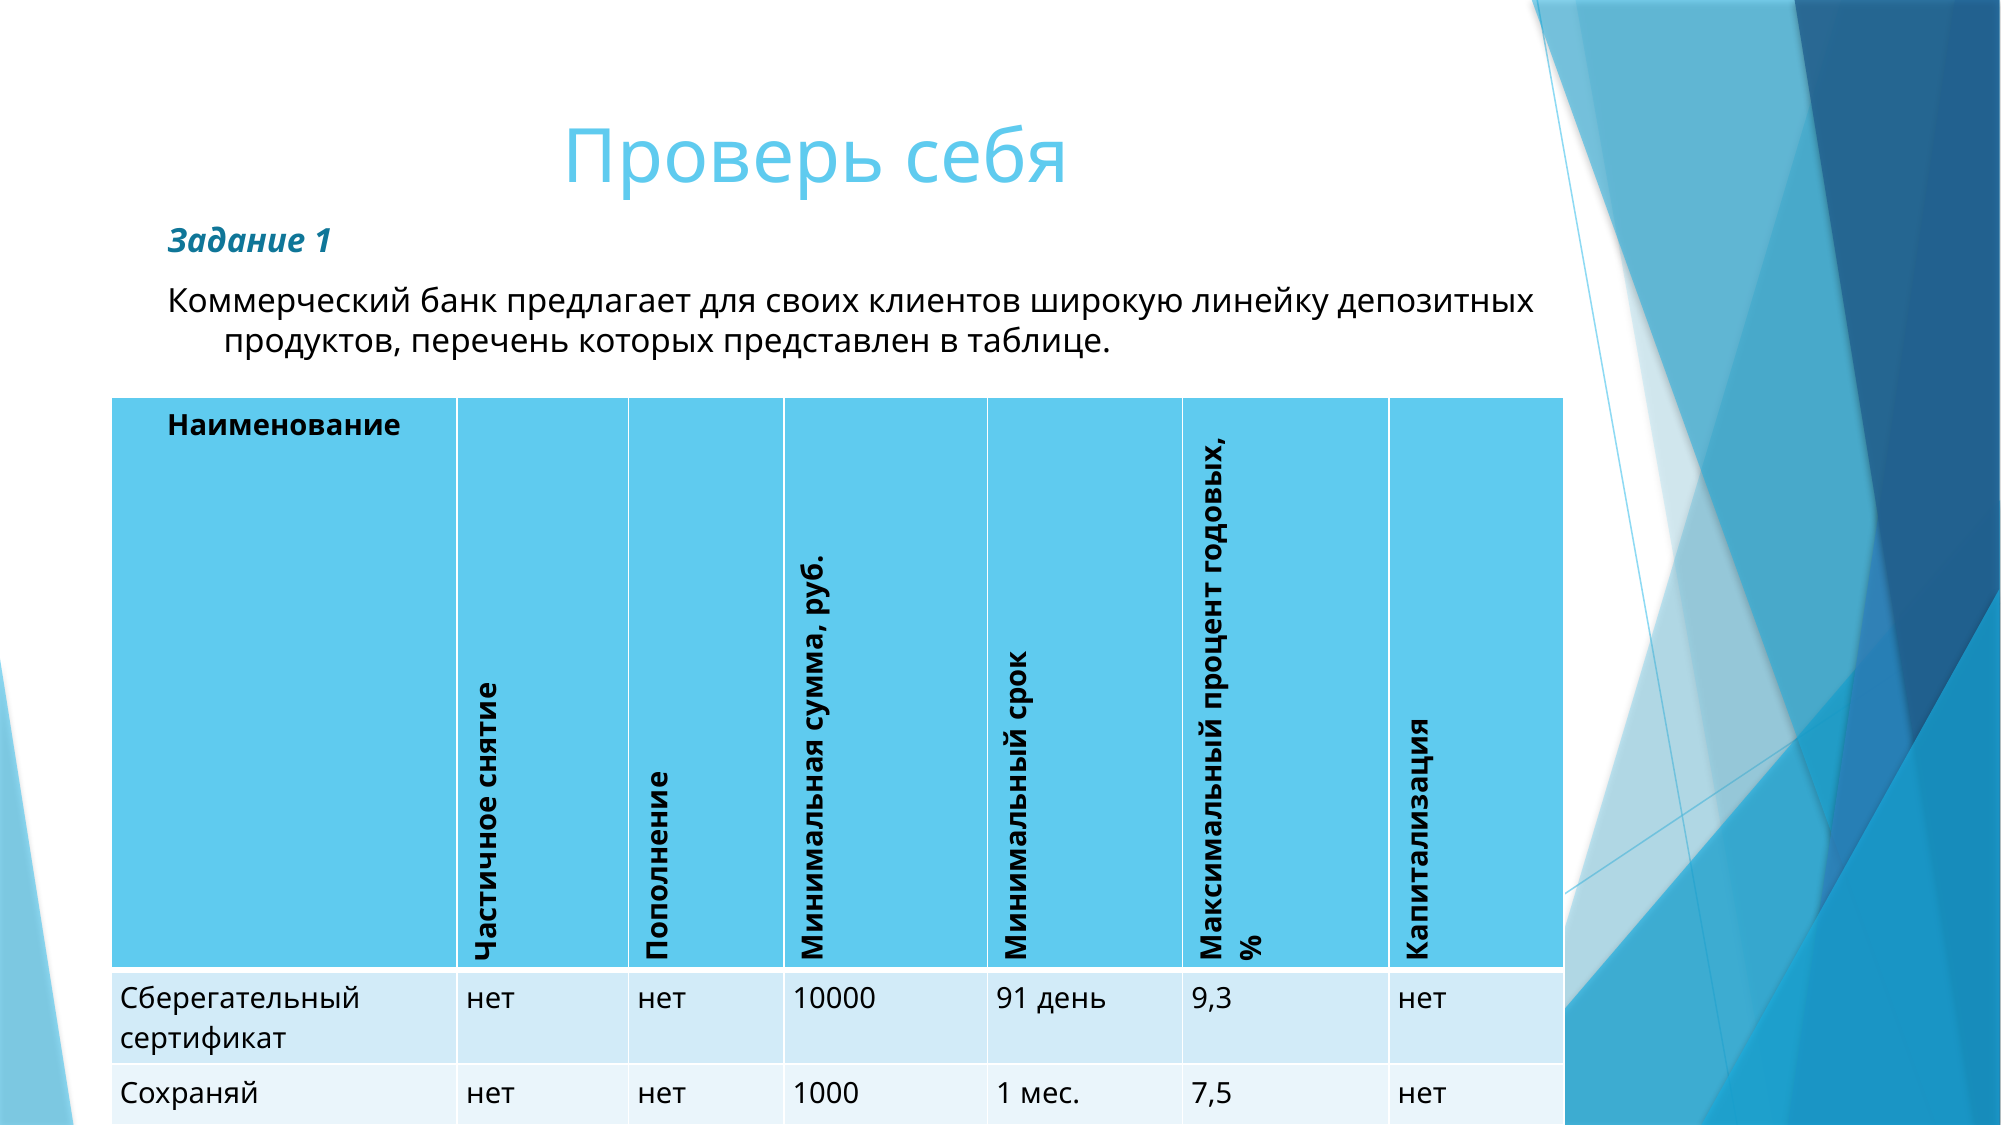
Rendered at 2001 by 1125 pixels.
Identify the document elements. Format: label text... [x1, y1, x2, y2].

table_header Капитализация [1390, 398, 1563, 967]
table_cell 9,3 [1183, 973, 1388, 1063]
table_header Минимальная сумма, руб. [785, 398, 987, 967]
table_cell нет [629, 1065, 783, 1124]
table_cell нет [458, 973, 628, 1063]
table_header Частичное снятие [458, 398, 628, 967]
table_cell 91 день [988, 973, 1182, 1063]
table_header Максимальный процент годовых, % [1183, 398, 1388, 967]
table_cell 1 мес. [988, 1065, 1182, 1124]
table_cell Сохраняй [112, 1065, 456, 1124]
table_header Минимальный срок [988, 398, 1182, 967]
table_cell нет [458, 1065, 628, 1124]
table_cell нет [1390, 973, 1563, 1063]
table_cell нет [1390, 1065, 1563, 1124]
title Проверь себя [111, 99, 1522, 317]
table_cell нет [629, 973, 783, 1063]
list Задание 1 Коммерческий банк предлагает для своих клиентов широкую линейку депозитных продуктов, перечень которых представлен в таблице. [152, 211, 1655, 372]
table_cell Сберегательный сертификат [112, 973, 456, 1063]
table_header Наименование [112, 398, 456, 967]
table_cell 10000 [785, 973, 987, 1063]
table_cell 7,5 [1183, 1065, 1388, 1124]
table_cell 1000 [785, 1065, 987, 1124]
table_header Пополнение [629, 398, 783, 967]
